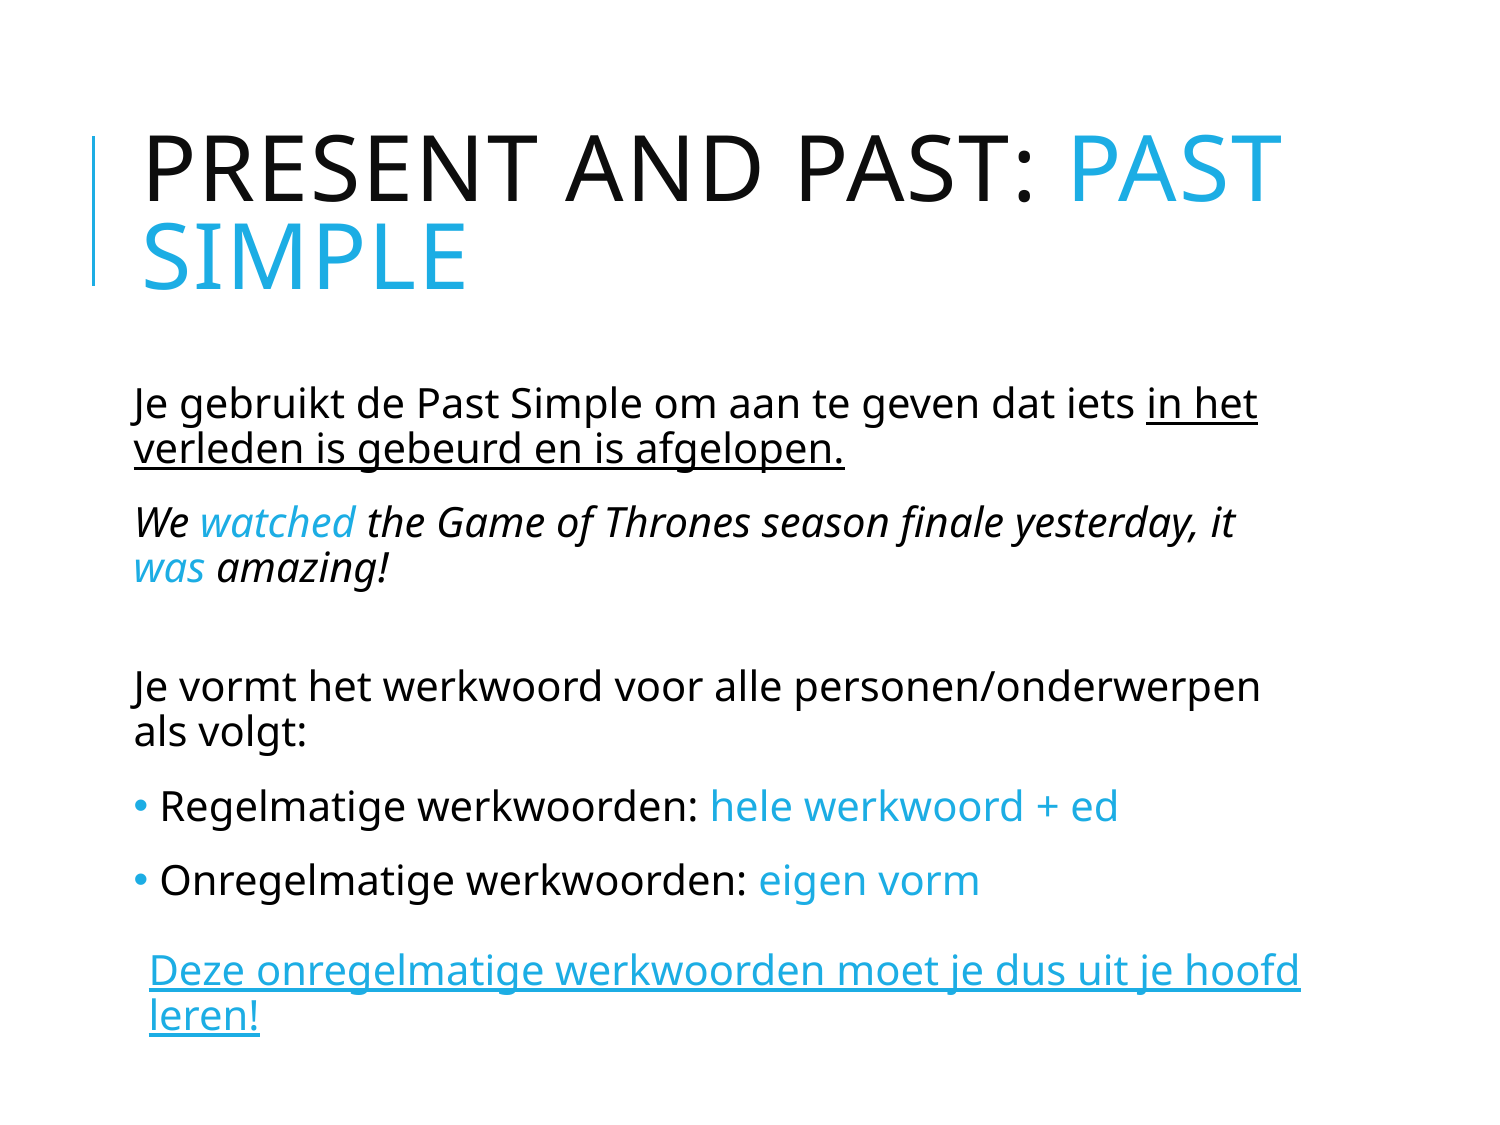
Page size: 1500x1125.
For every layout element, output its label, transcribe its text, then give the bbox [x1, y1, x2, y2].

title PRESENT AND PAST: PAST SIMPLE [126, 96, 1322, 342]
list Je gebruikt de Past Simple om aan te geven dat iets in het verleden is gebeurd en is afgelopen. We watched the Game of Thrones season finale yesterday, it was amazing! Je vormt het werkwoord voor alle personen/onderwerpen als volgt: Regelmatige werkwoorden: hele werkwoord + ed Onregelmatige werkwoorden: eigen vorm Deze onregelmatige werkwoorden moet je dus uit je hoofd leren! [126, 375, 1322, 1035]
